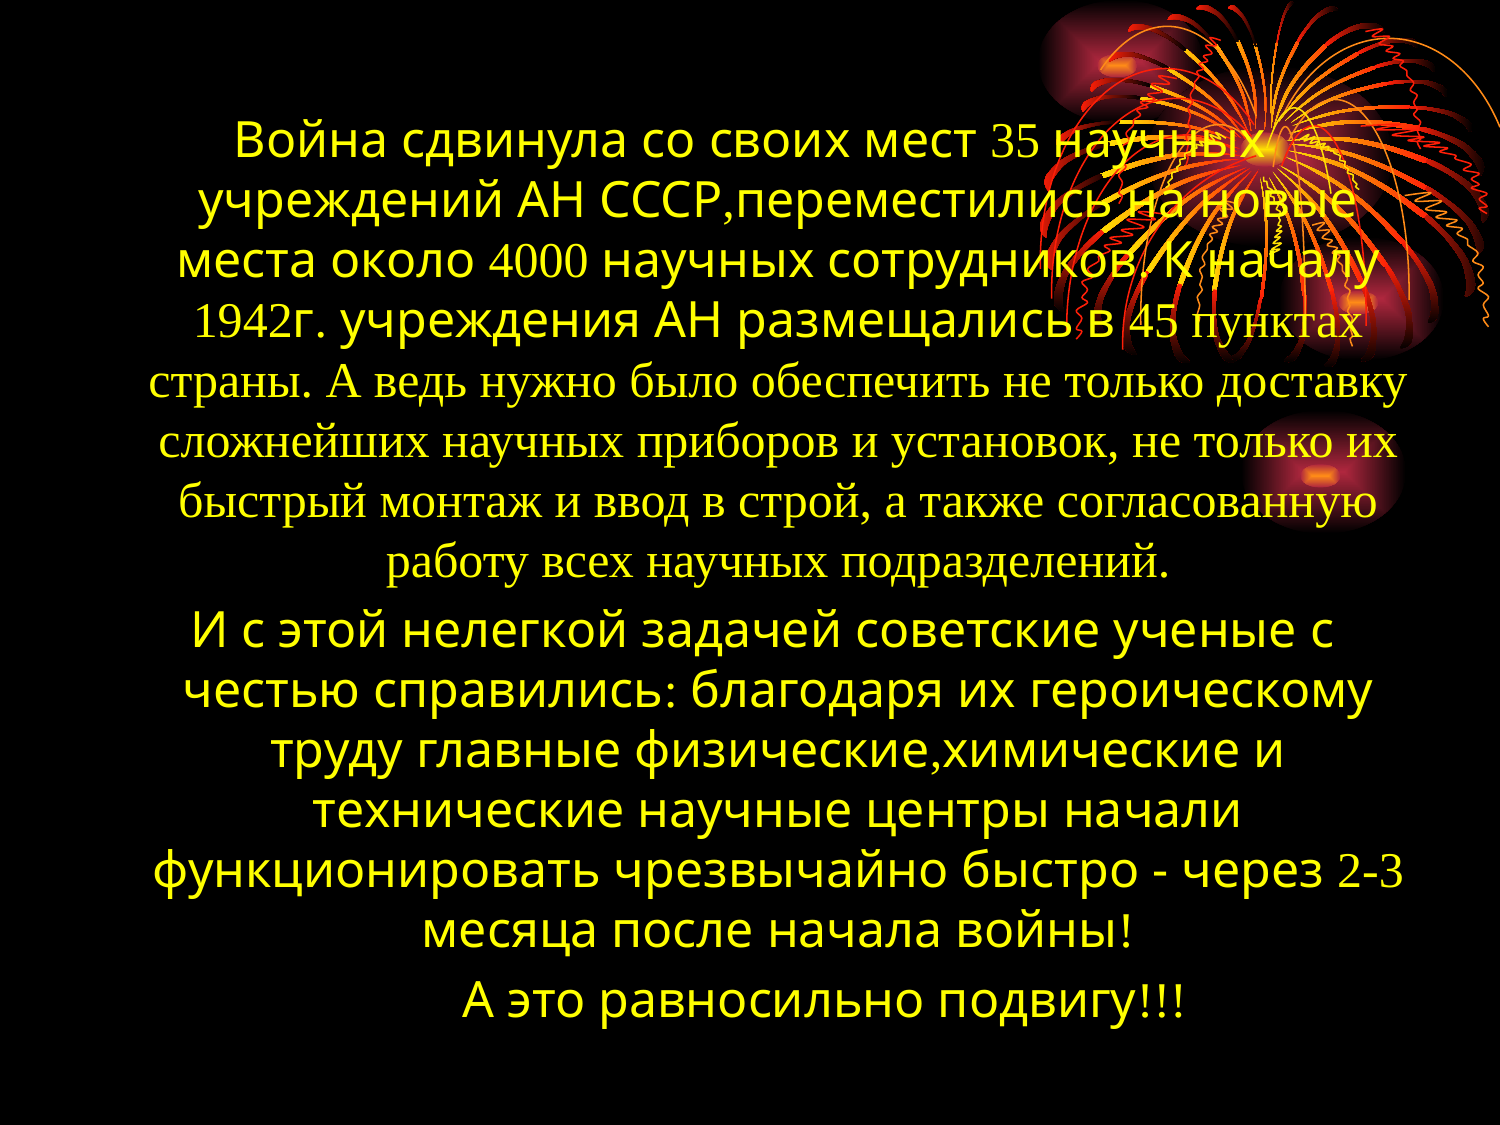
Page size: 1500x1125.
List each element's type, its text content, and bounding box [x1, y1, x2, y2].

list Война сдвинула со своих мест 35 научных учреждений АН СССР,переместились на новые места около 4000 научных сотрудников. К началу 1942г. учреждения АН размещались в 45 пунктах страны. А ведь нужно было обеспечить не только доставку сложнейших научных приборов и установок, не только их быстрый монтаж и ввод в строй, а также согласованную работу всех научных подразделений. И с этой нелегкой задачей советские ученые с честью справились: благодаря их героическому труду главные физические,химические и технические научные центры начали функционировать чрезвычайно быстро - через 2-3 месяца после начала войны! А это равносильно подвигу!!! [74, 99, 1426, 1063]
